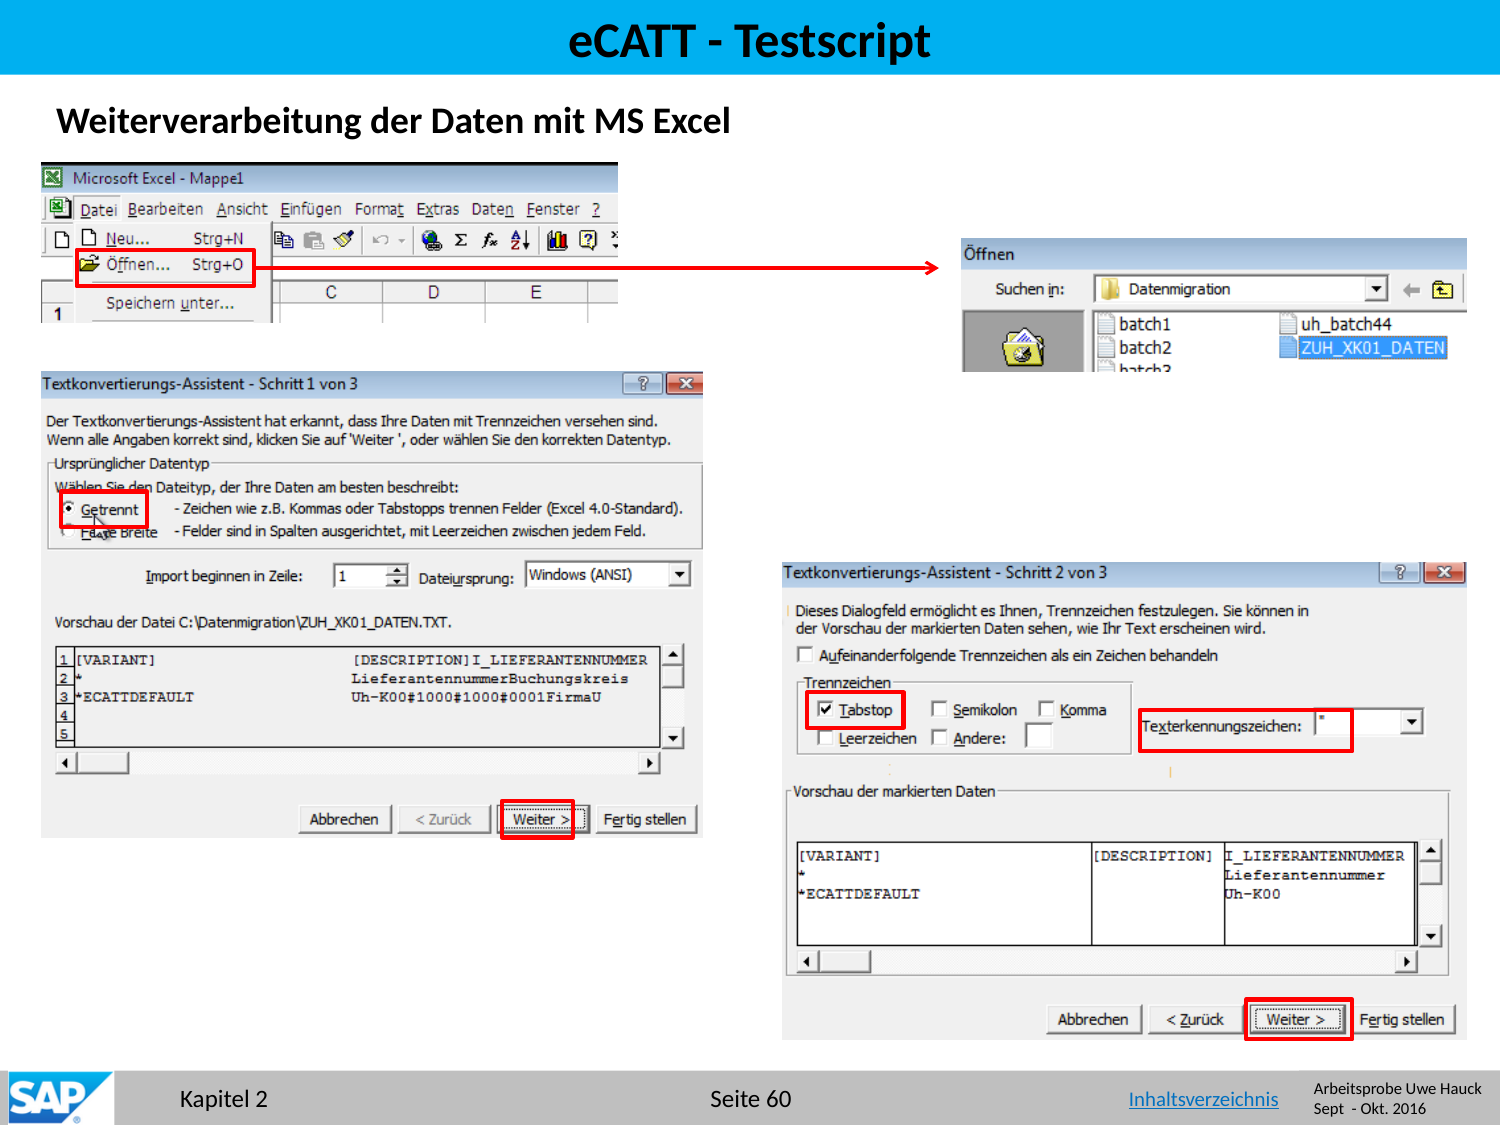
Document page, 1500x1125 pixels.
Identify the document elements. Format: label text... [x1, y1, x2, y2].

text_box Weiterverarbeitung der Daten mit MS Excel [41, 88, 1500, 149]
picture [41, 371, 703, 838]
text_box Inhaltsverzeichnis [1106, 1078, 1299, 1118]
picture [782, 562, 1467, 1040]
picture [961, 237, 1467, 372]
text_box Kapitel 2 Seite 60 [165, 1075, 1105, 1120]
text_box eCATT - Testscript [0, 0, 1500, 75]
text_box [115, 1070, 1299, 1125]
text_box [0, 1070, 6, 1125]
text_box Arbeitsprobe Uwe Hauck Sept - Okt. 2016 [1299, 1070, 1500, 1125]
picture [7, 1070, 115, 1125]
picture [41, 162, 618, 323]
